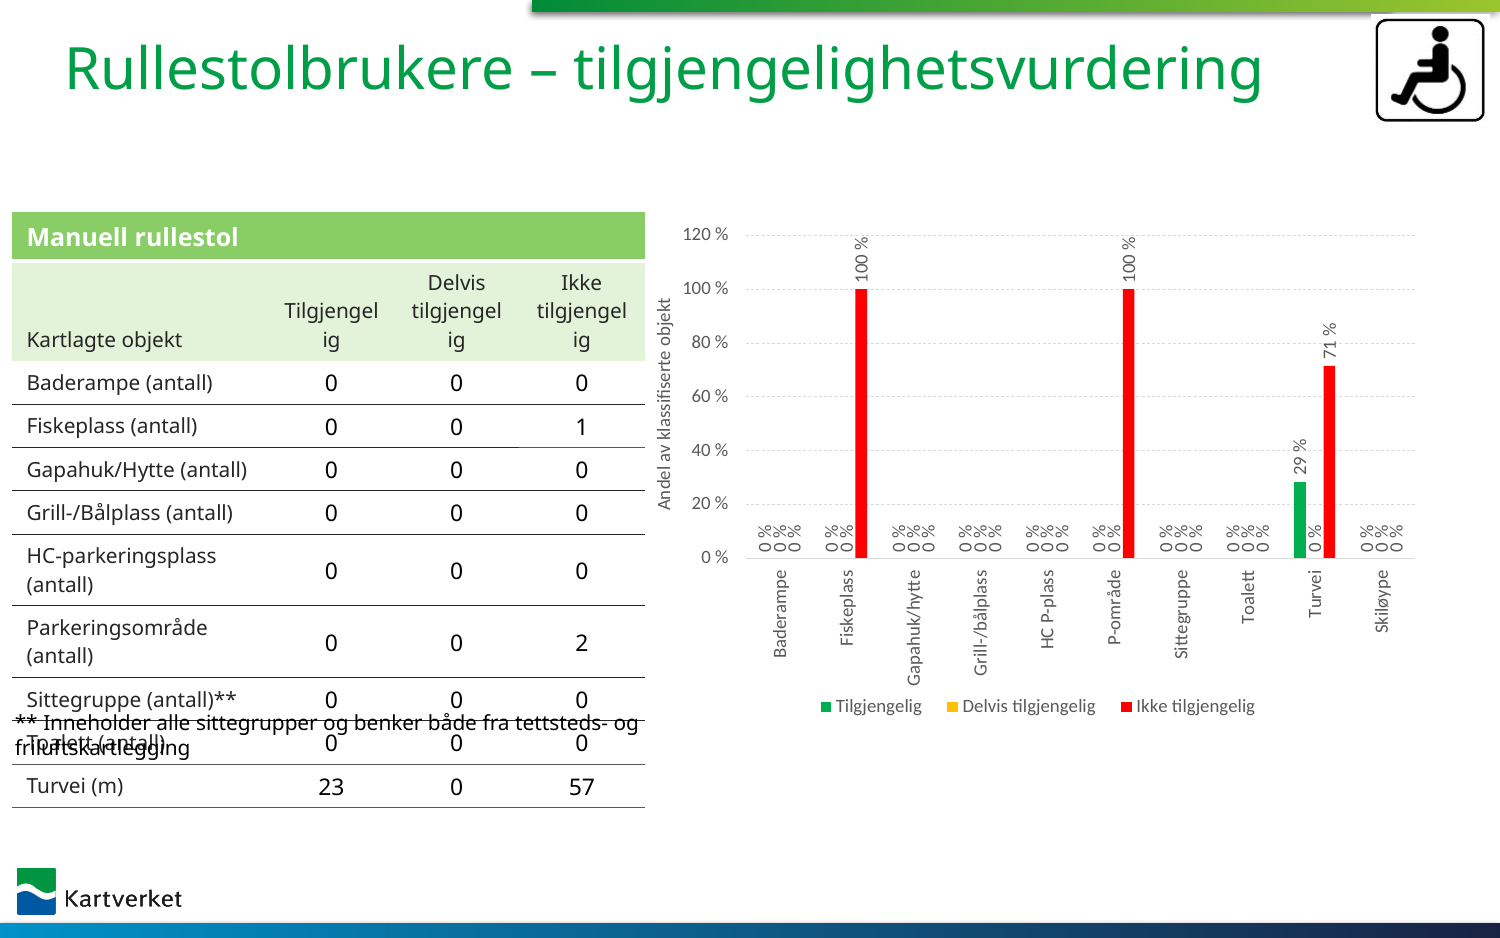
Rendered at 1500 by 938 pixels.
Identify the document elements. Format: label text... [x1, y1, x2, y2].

table_cell 0 [519, 448, 638, 490]
table_cell 0 [269, 491, 394, 534]
table_cell 0 [394, 405, 519, 447]
table_cell 0 [394, 448, 519, 490]
table_cell 1 [519, 405, 638, 447]
table_cell 0 [519, 678, 638, 702]
table_cell 0 [394, 491, 519, 534]
table_cell 57 [519, 768, 645, 807]
table_cell Sittegruppe (antall)** [12, 678, 269, 702]
table_cell Kartlagte objekt [12, 263, 269, 361]
table_cell 0 [519, 491, 638, 534]
table_cell 0 [269, 448, 394, 490]
table_cell Parkeringsområde (antall) [12, 606, 269, 677]
table_cell Delvis tilgjengelig [394, 263, 519, 361]
table_cell 0 [269, 361, 394, 404]
table_cell Ikke tilgjengelig [519, 263, 638, 361]
table_cell 0 [269, 678, 394, 702]
table_cell Tilgjengelig [269, 263, 394, 361]
table_cell 2 [519, 606, 638, 677]
picture [1371, 13, 1491, 127]
text_box Rullestolbrukere – tilgjengelighetsvurdering [49, 12, 1372, 109]
table_cell Grill-/Bålplass (antall) [12, 491, 269, 534]
table_cell HC-parkeringsplass (antall) [12, 535, 269, 605]
table_cell Turvei (m) [12, 768, 269, 807]
table_cell 0 [394, 361, 519, 404]
picture [643, 218, 1426, 728]
table_cell 0 [269, 535, 394, 605]
table_cell 0 [394, 606, 519, 677]
table_cell 23 [269, 768, 394, 807]
table_header Manuell rullestol [12, 212, 645, 259]
table_cell 0 [394, 678, 519, 702]
table_cell 0 [394, 535, 519, 605]
table_cell Gapahuk/Hytte (antall) [12, 448, 269, 490]
table_cell Fiskeplass (antall) [12, 405, 269, 447]
table_cell 0 [519, 535, 638, 605]
table_cell 0 [269, 405, 394, 447]
text_box ** Inneholder alle sittegrupper og benker både fra tettsteds- og friluftskartlegging [0, 702, 745, 768]
table_cell Baderampe (antall) [12, 361, 269, 404]
table_cell 0 [394, 768, 519, 807]
table_cell 0 [519, 361, 638, 404]
table_cell 0 [269, 606, 394, 677]
